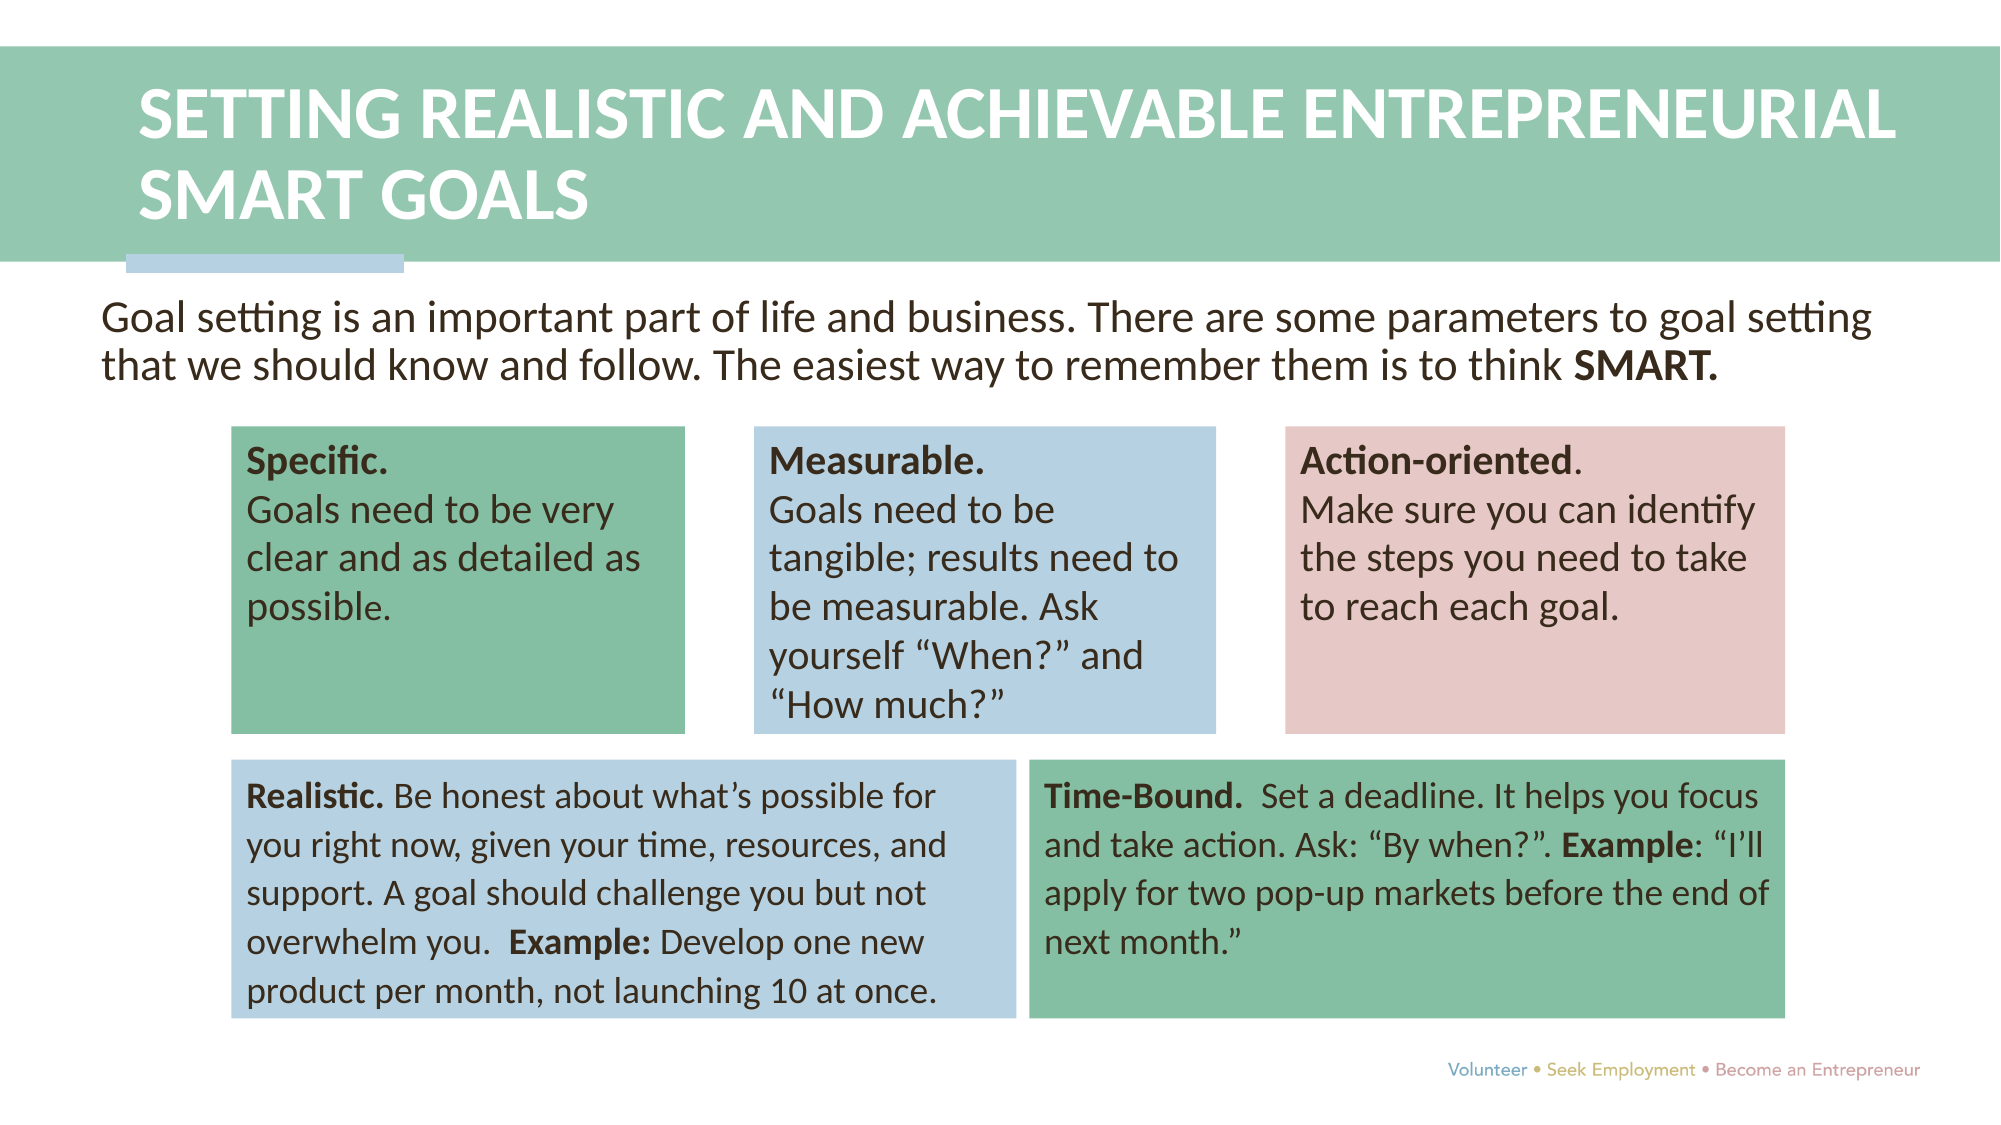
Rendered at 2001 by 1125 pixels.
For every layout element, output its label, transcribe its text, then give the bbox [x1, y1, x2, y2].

text_box Action-oriented. Make sure you can identify the steps you need to take to reach each goal. [1285, 426, 1786, 734]
text_box Realistic. Be honest about what’s possible for you right now, given your time, resources, and support. A goal should challenge you but not overwhelm you. Example: Develop one new product per month, not launching 10 at once. [231, 759, 1017, 1019]
text_box Specific. Goals need to be very clear and as detailed as possible. [231, 426, 685, 734]
list SETTING REALISTIC AND ACHIEVABLE ENTREPRENEURIAL SMART GOALS [123, 62, 1965, 247]
picture [1418, 1046, 1971, 1103]
text_box Time-Bound. Set a deadline. It helps you focus and take action. Ask: “By when?”. Example: “I’ll apply for two pop-up markets before the end of next month.” [1029, 759, 1786, 1019]
text_box Measurable. Goals need to be tangible; results need to be measurable. Ask yourself “When?” and “How much?” [754, 426, 1217, 734]
text_box Goal setting is an important part of life and business. There are some parameters to goal setting that we should know and follow. The easiest way to remember them is to think SMART. [86, 285, 1954, 874]
